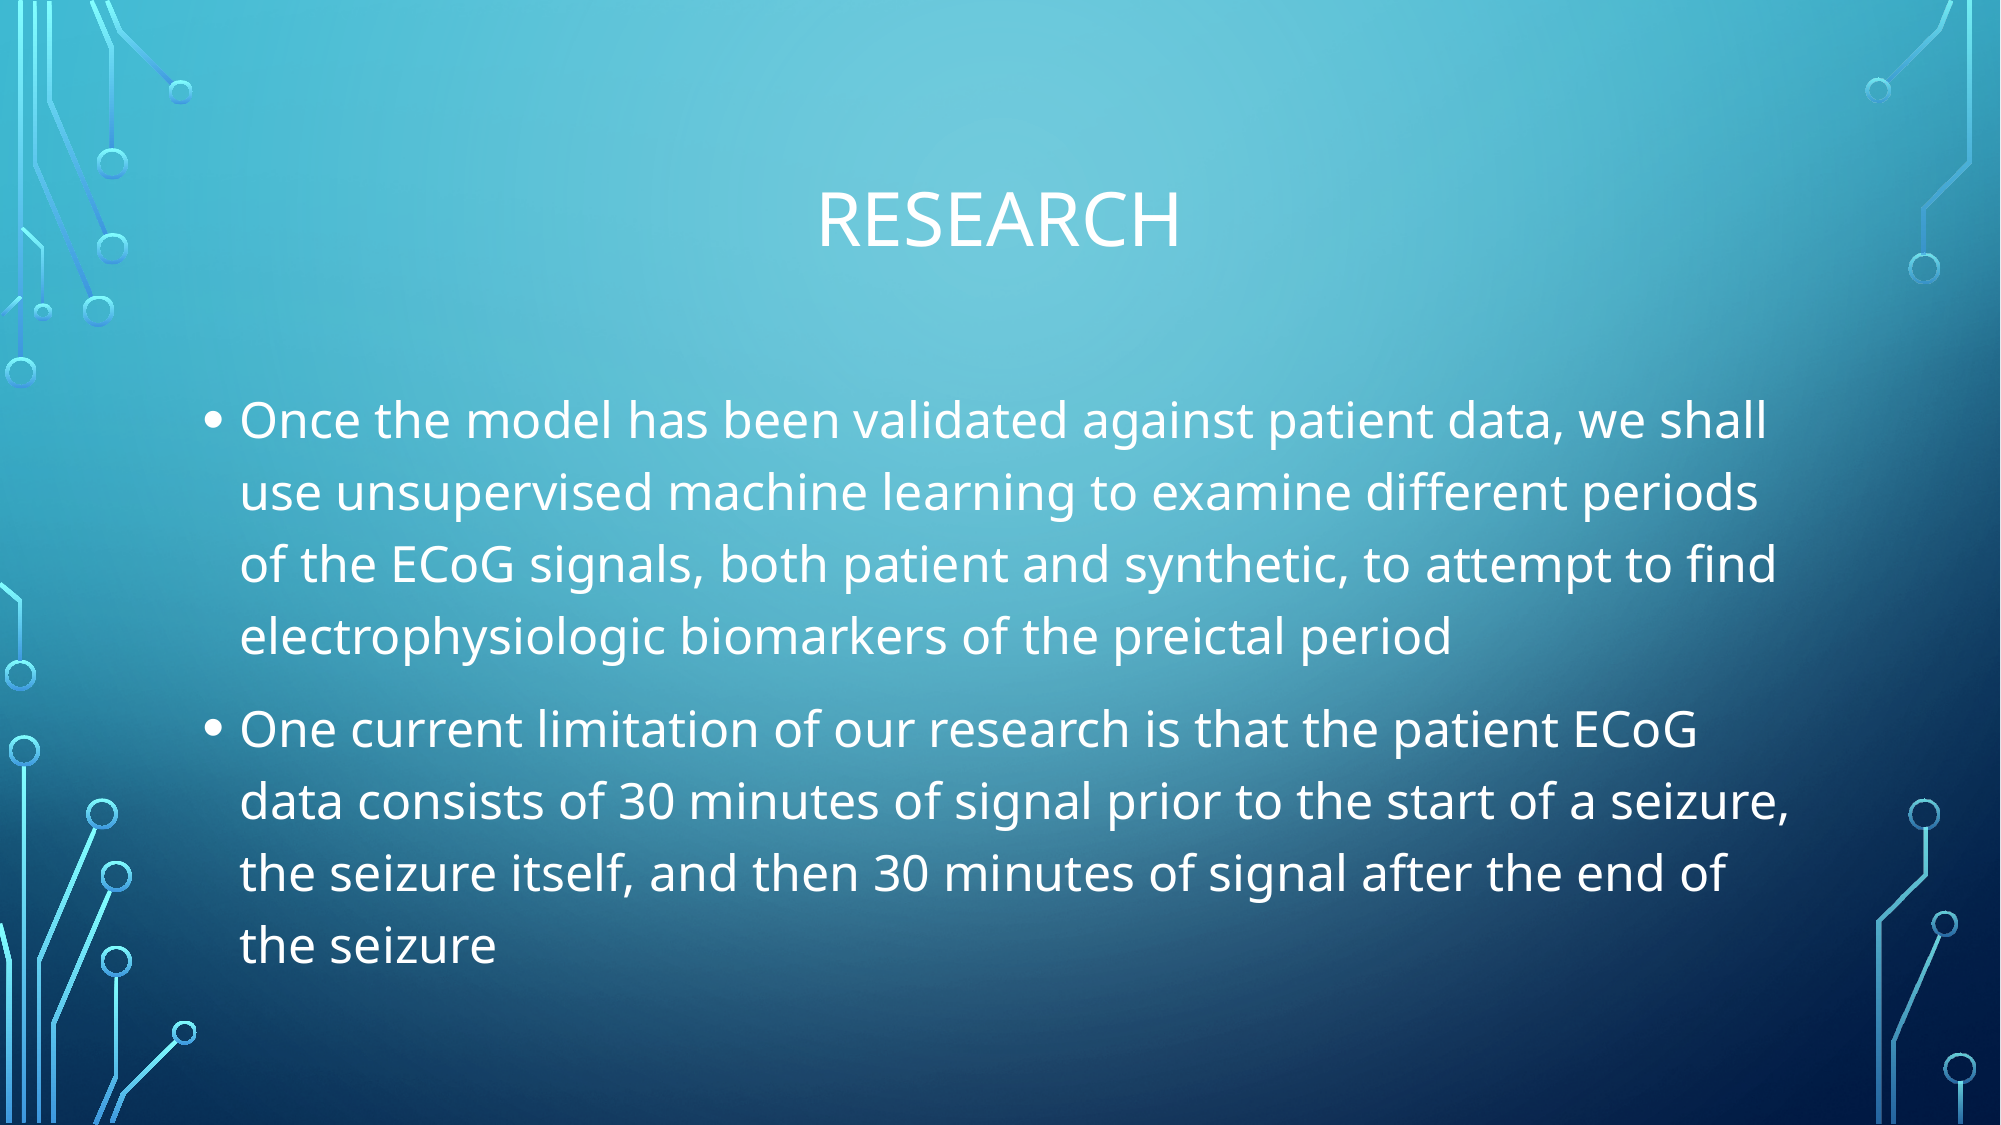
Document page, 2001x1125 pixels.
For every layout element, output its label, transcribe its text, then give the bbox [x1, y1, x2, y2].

list Once the model has been validated against patient data, we shall use unsupervised machine learning to examine different periods of the ECoG signals, both patient and synthetic, to attempt to find electrophysiologic biomarkers of the preictal period One current limitation of our research is that the patient ECoG data consists of 30 minutes of signal prior to the start of a seizure, the seizure itself, and then 30 minutes of signal after the end of the seizure [187, 369, 1813, 950]
title RESEARCH [187, 101, 1813, 344]
